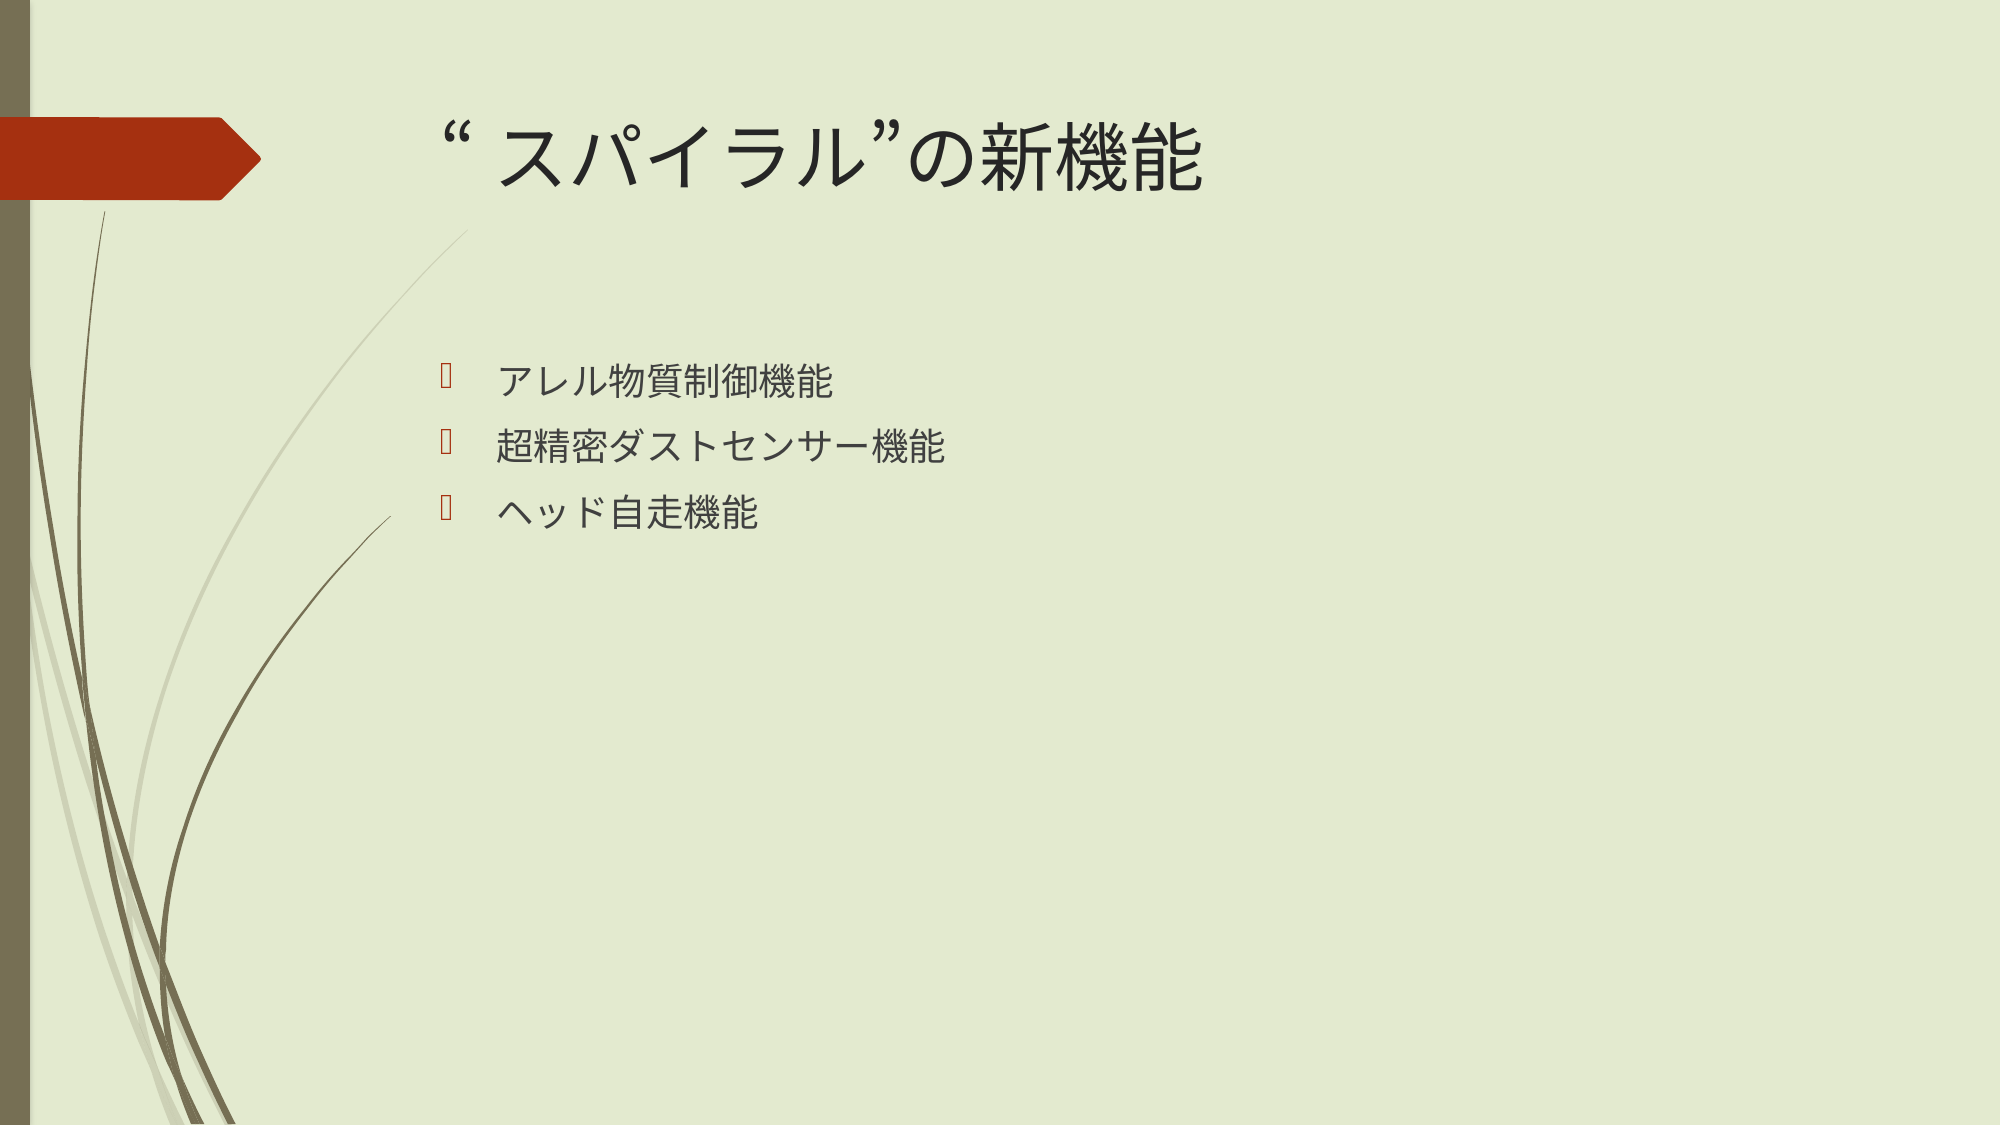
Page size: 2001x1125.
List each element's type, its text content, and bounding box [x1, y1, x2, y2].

list アレル物質制御機能 超精密ダストセンサー機能 ヘッド自走機能 [424, 350, 1888, 970]
title “スパイラル”の新機能 [425, 102, 1888, 313]
